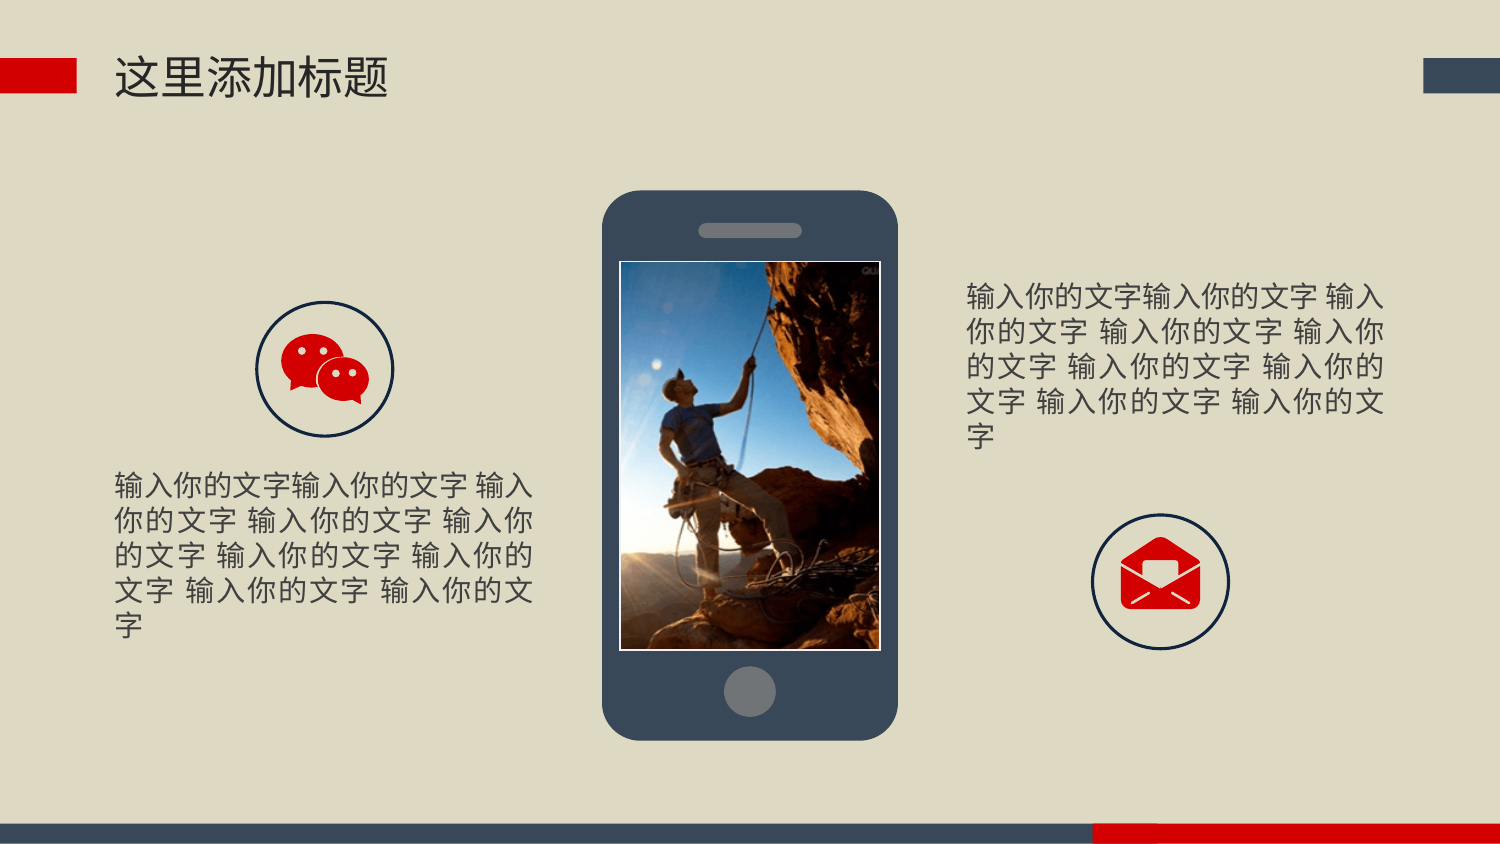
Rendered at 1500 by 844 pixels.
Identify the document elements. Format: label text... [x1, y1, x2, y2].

text_box [1090, 821, 1500, 844]
text_box [1421, 56, 1500, 96]
text_box [0, 821, 1090, 844]
text_box [1118, 535, 1203, 612]
text_box 输入你的文字输入你的文字 输入你的文字 输入你的文字 输入你的文字 输入你的文字 输入你的文字 输入你的文字 输入你的文字 [951, 270, 1400, 461]
text_box [0, 56, 79, 96]
text_box 输入你的文字输入你的文字 输入你的文字 输入你的文字 输入你的文字 输入你的文字 输入你的文字 输入你的文字 输入你的文字 [100, 459, 550, 650]
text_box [601, 190, 899, 741]
text_box [254, 300, 395, 439]
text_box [280, 333, 370, 405]
text_box [1090, 512, 1231, 651]
text_box 这里添加标题 [100, 41, 467, 112]
